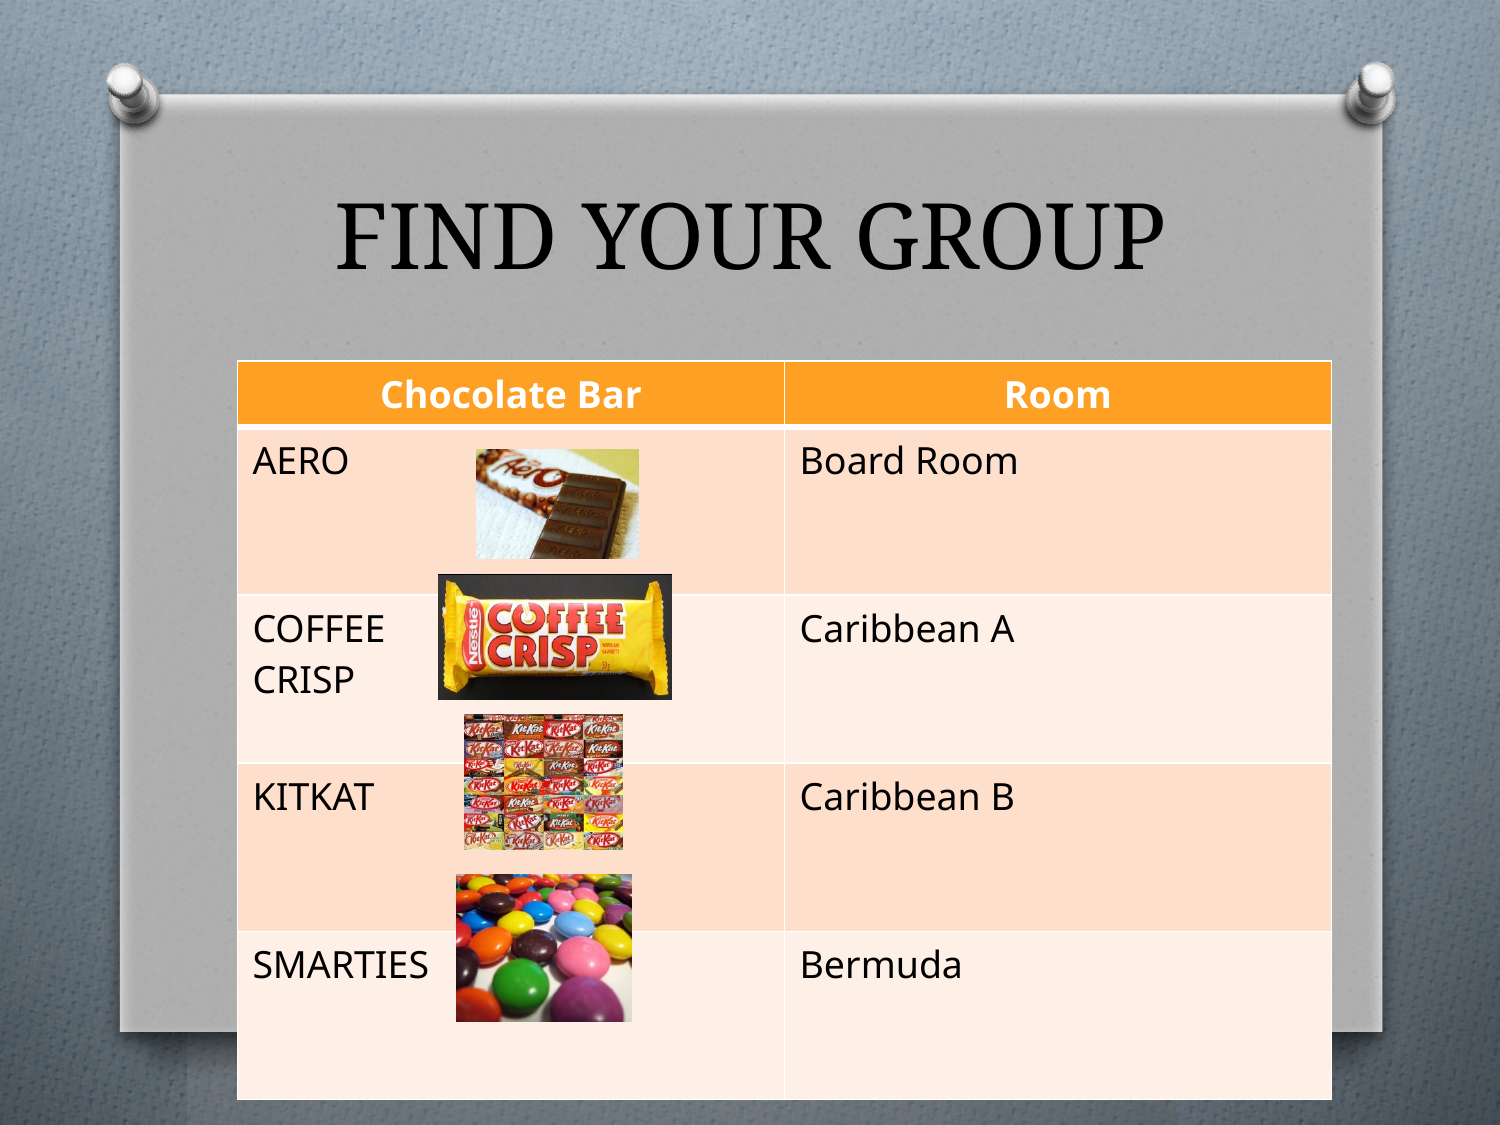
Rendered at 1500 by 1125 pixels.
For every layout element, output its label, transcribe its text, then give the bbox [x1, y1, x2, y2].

picture [75, 29, 198, 153]
picture [455, 874, 632, 1022]
table_cell Caribbean A [785, 596, 1331, 762]
table_cell COFFEE CRISP [238, 596, 784, 762]
table_header Chocolate Bar [238, 362, 784, 424]
table_cell SMARTIES [238, 932, 784, 1099]
table_cell Caribbean B [785, 764, 1331, 931]
title FIND YOUR GROUP [179, 134, 1323, 332]
table_cell Board Room [785, 430, 1331, 594]
picture [1317, 35, 1439, 156]
picture [463, 713, 623, 850]
picture [438, 574, 673, 701]
table_cell KITKAT [238, 764, 784, 931]
picture [475, 449, 639, 559]
table_cell Bermuda [785, 932, 1331, 1099]
table_header Room [785, 362, 1331, 424]
table_cell AERO [238, 430, 784, 594]
